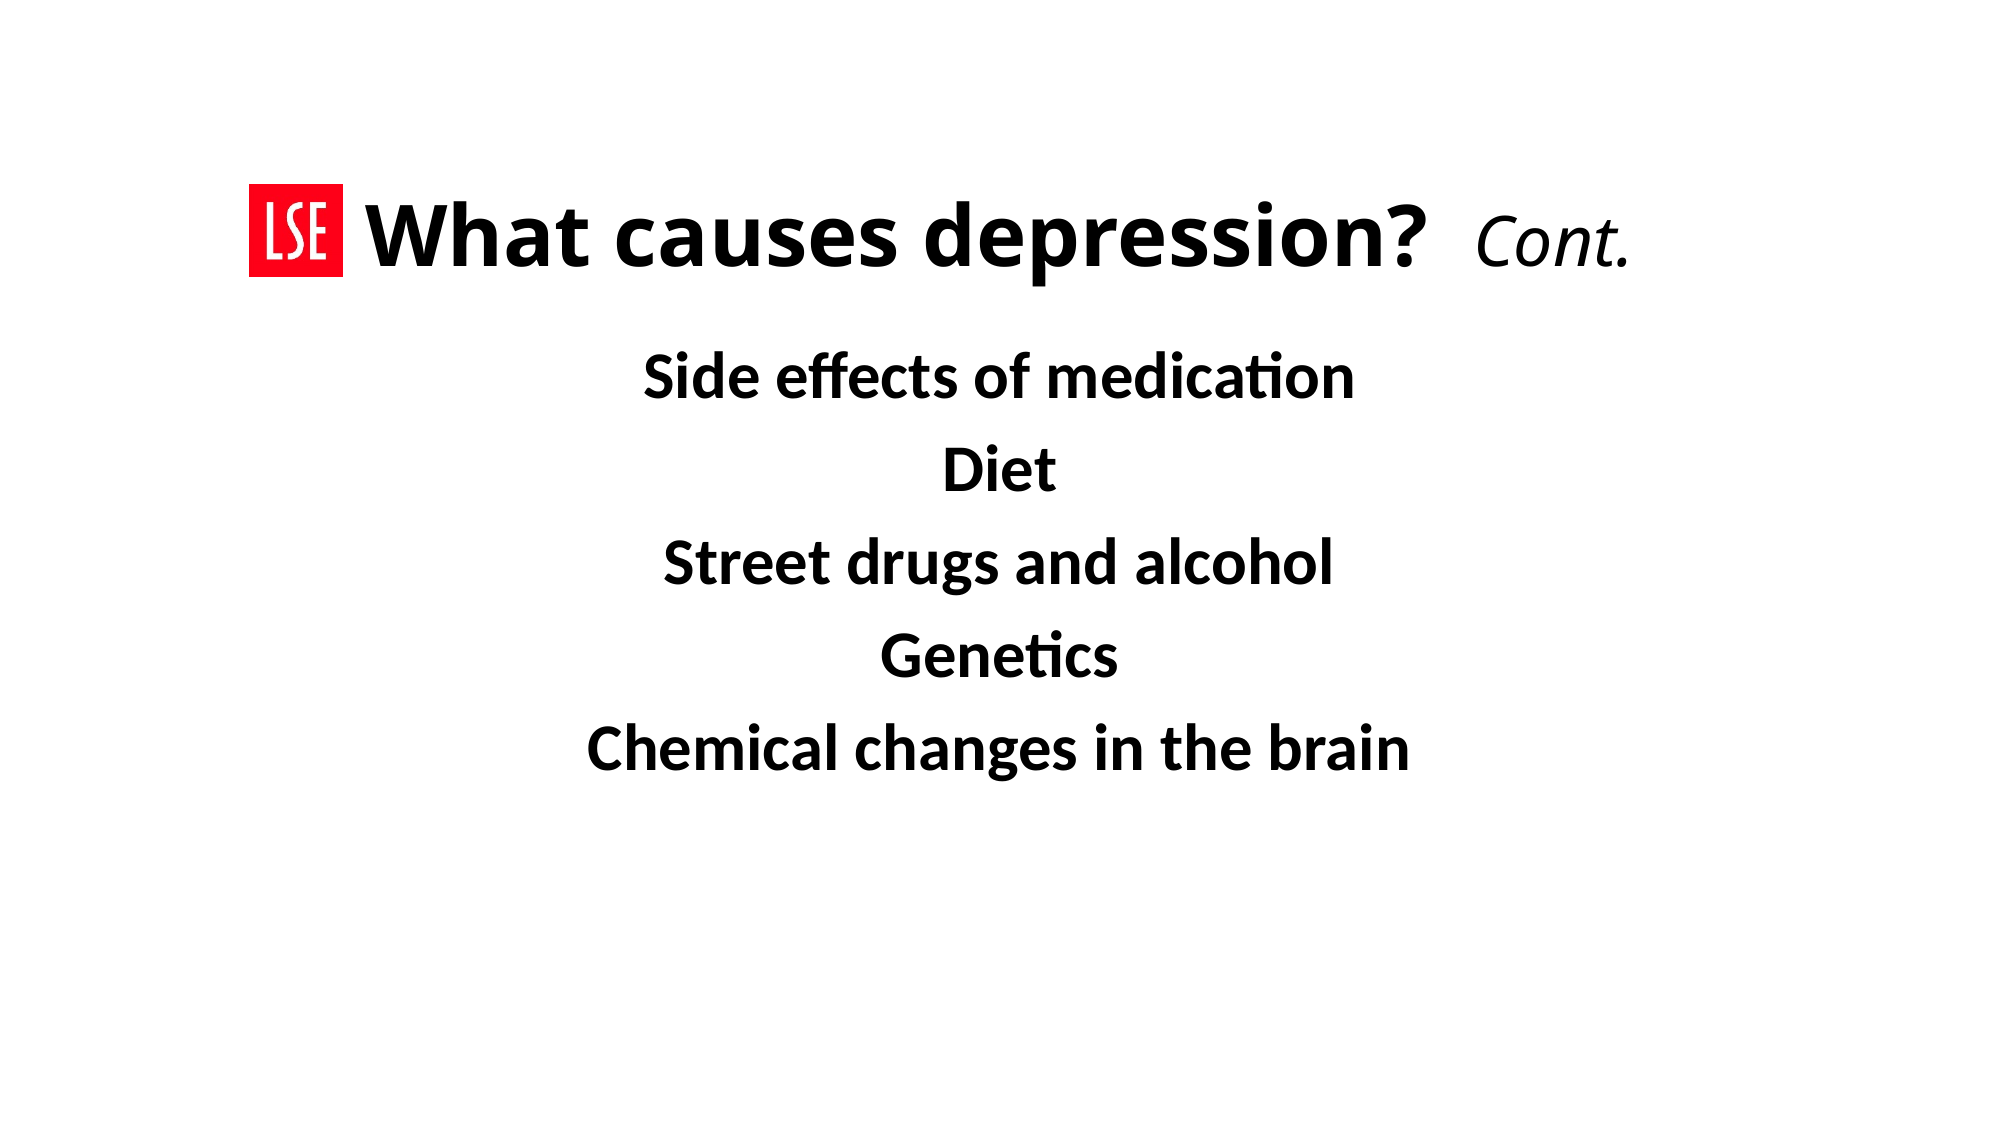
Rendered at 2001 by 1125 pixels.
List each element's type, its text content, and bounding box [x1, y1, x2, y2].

subtitle Side effects of medication Diet Street drugs and alcohol Genetics Chemical changes in the brain [249, 333, 1750, 863]
picture [249, 184, 343, 277]
title What causes depression? Cont. [249, 184, 1750, 292]
